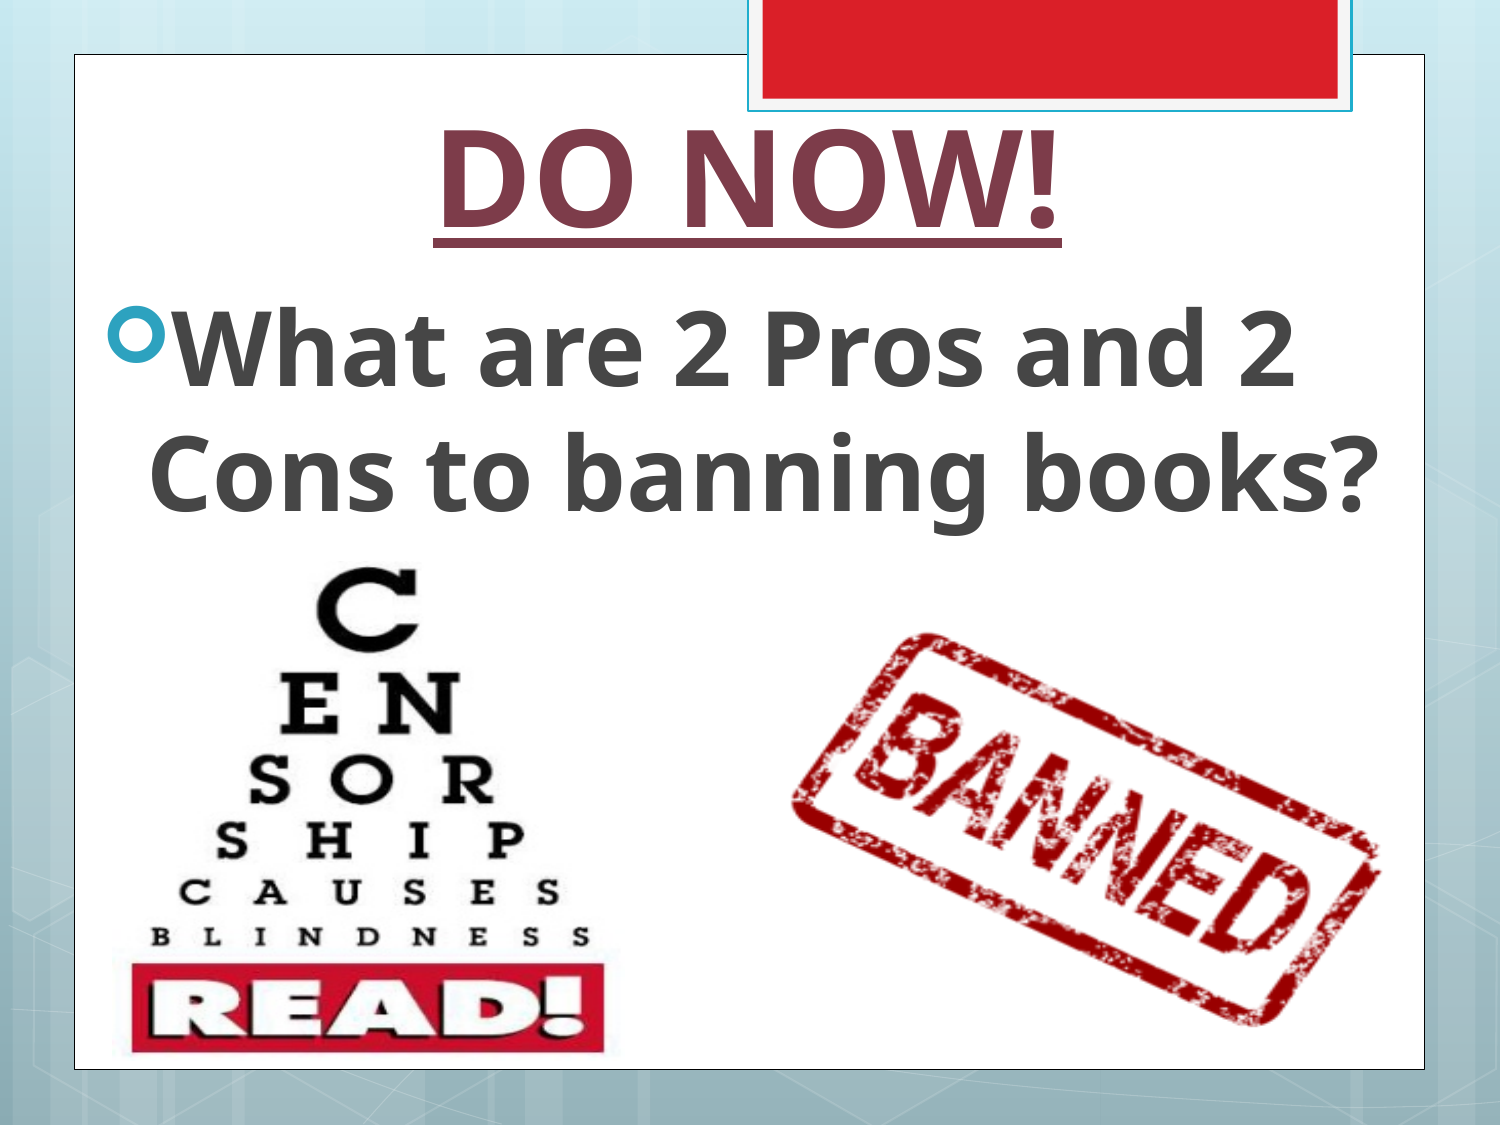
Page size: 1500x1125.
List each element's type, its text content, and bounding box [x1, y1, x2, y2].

list What are 2 Pros and 2 Cons to banning books? [75, 275, 1400, 607]
picture [112, 561, 626, 1061]
picture [774, 624, 1413, 1038]
title DO NOW! [171, 75, 1324, 263]
